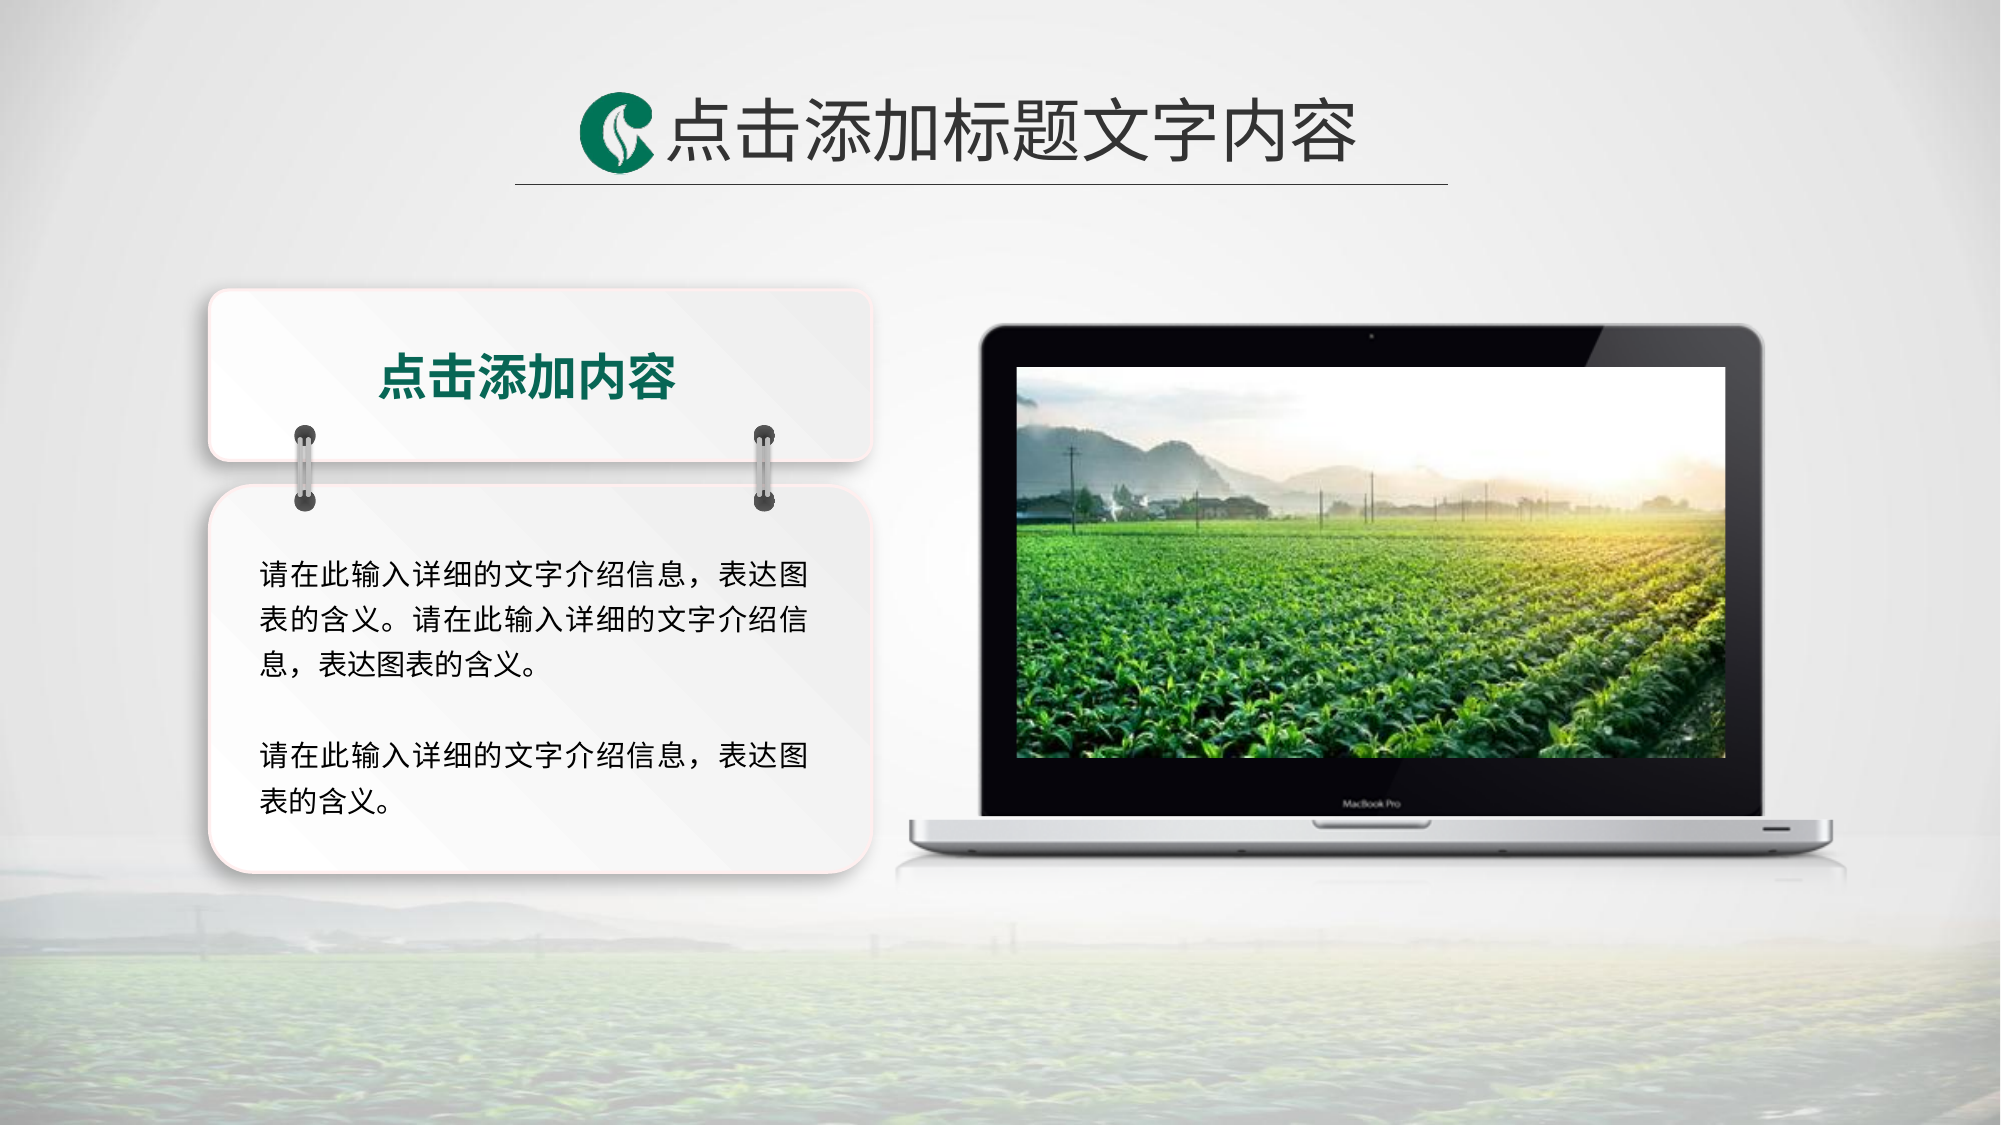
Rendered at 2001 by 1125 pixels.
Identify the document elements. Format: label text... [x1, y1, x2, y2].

text_box 点击添加标题文字内容 [641, 80, 1382, 179]
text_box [868, 289, 1874, 895]
picture [0, 0, 2001, 1125]
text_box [209, 289, 872, 873]
